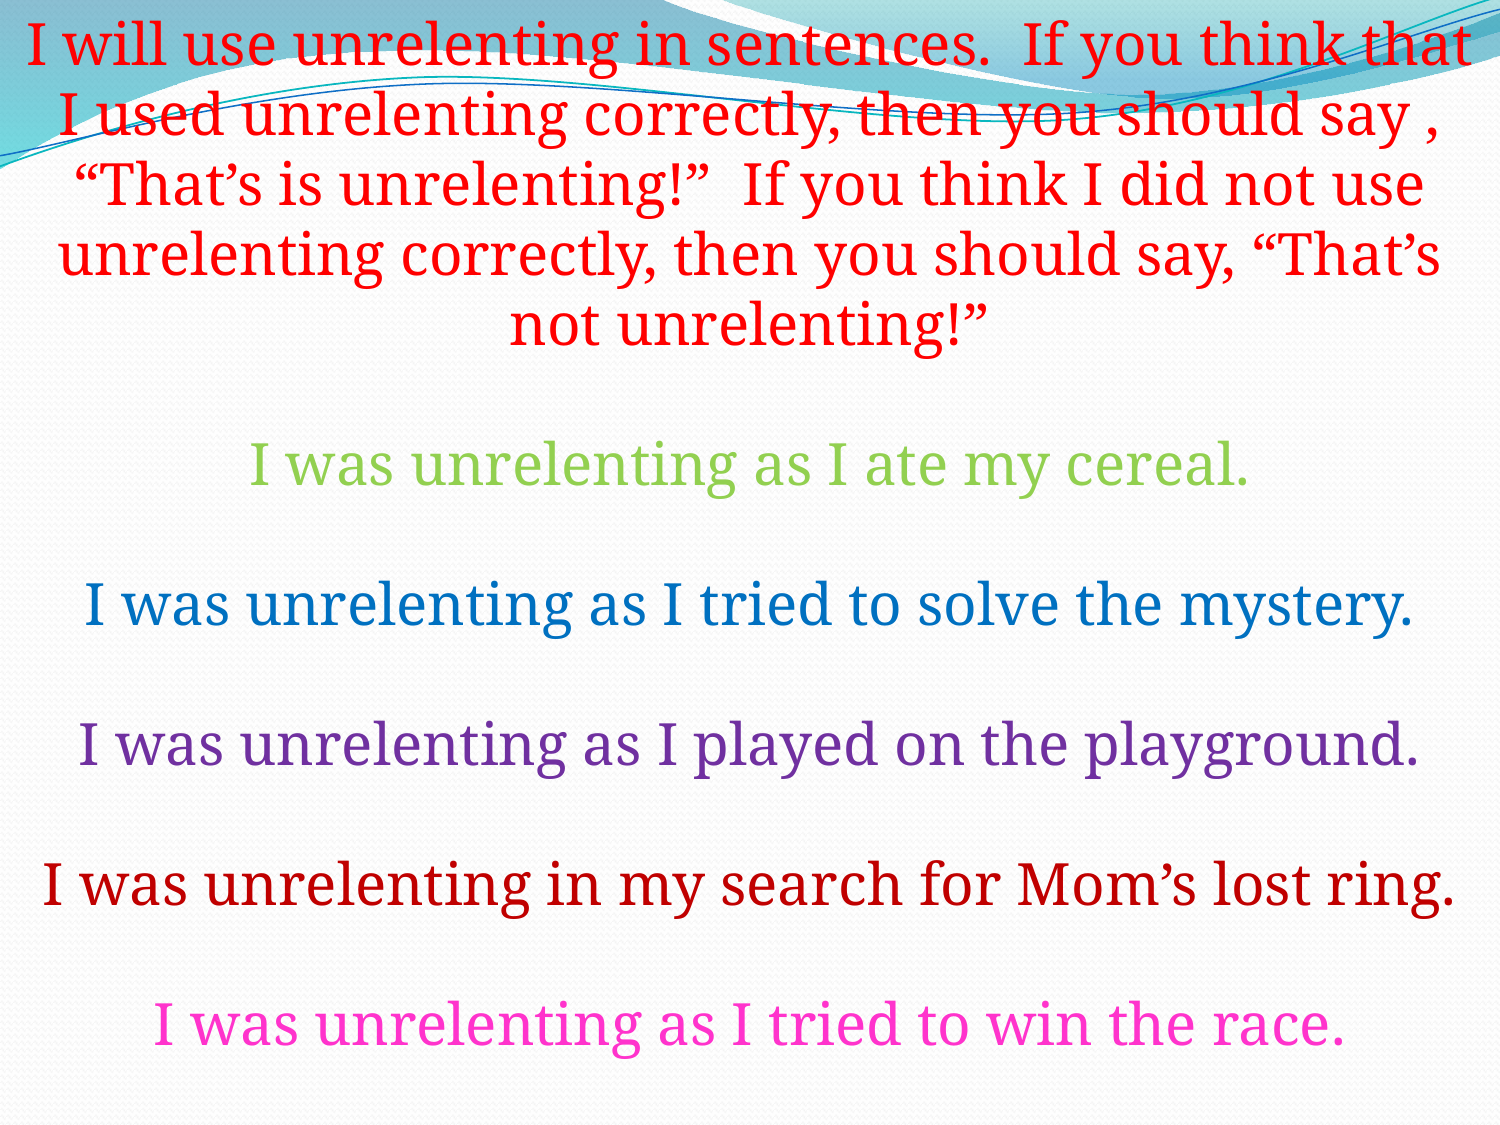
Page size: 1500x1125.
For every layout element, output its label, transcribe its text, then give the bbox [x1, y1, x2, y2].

text_box I will use unrelenting in sentences. If you think that I used unrelenting correctly, then you should say , “That’s is unrelenting!” If you think I did not use unrelenting correctly, then you should say, “That’s not unrelenting!” I was unrelenting as I ate my cereal. I was unrelenting as I tried to solve the mystery. I was unrelenting as I played on the playground. I was unrelenting in my search for Mom’s lost ring. I was unrelenting as I tried to win the race. I was unrelenting as I tied my shoe. [0, 0, 1500, 1125]
